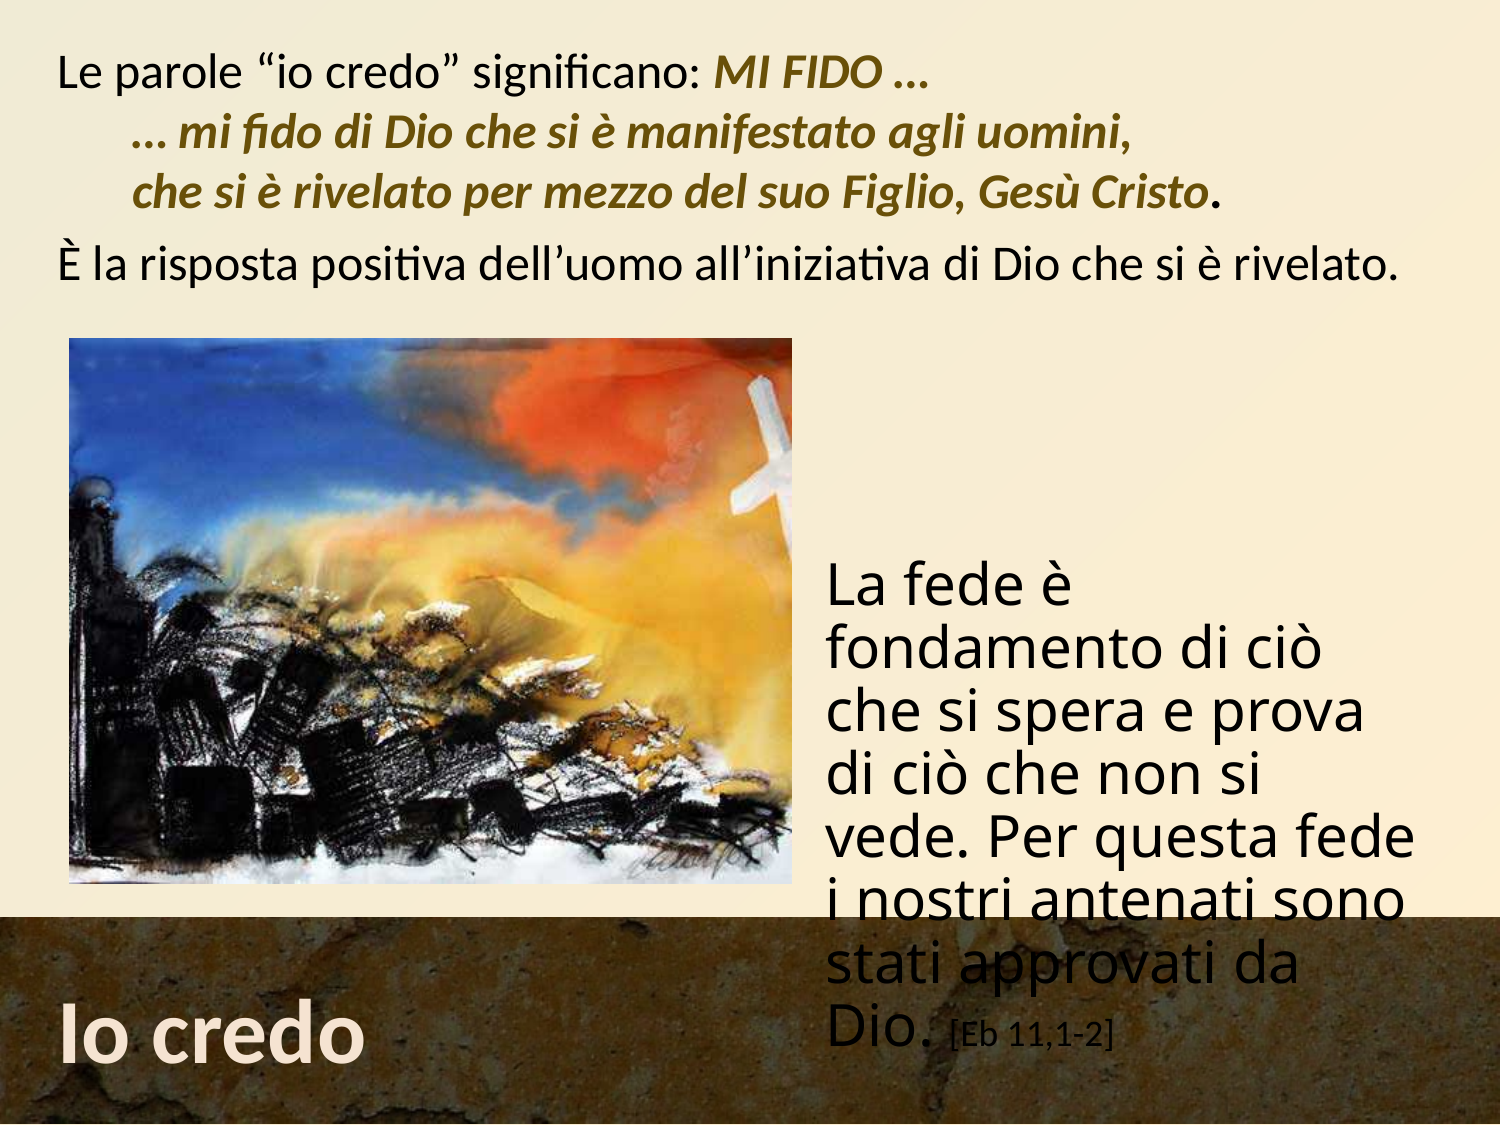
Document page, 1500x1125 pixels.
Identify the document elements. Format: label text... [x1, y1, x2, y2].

text_box Le parole “io credo” significano: MI FIDO … … mi fido di Dio che si è manifestato agli uomini, che si è rivelato per mezzo del suo Figlio, Gesù Cristo. È la risposta positiva dell’uomo all’iniziativa di Dio che si è rivelato. [42, 30, 1459, 299]
text_box Io credo [42, 964, 382, 1089]
picture [68, 337, 792, 885]
text_box La fede è fondamento di ciò che si spera e prova di ciò che non si vede. Per questa fede i nostri antenati sono stati approvati da Dio. [Eb 11,1-2] [810, 548, 1437, 1067]
picture [0, 917, 1500, 1124]
